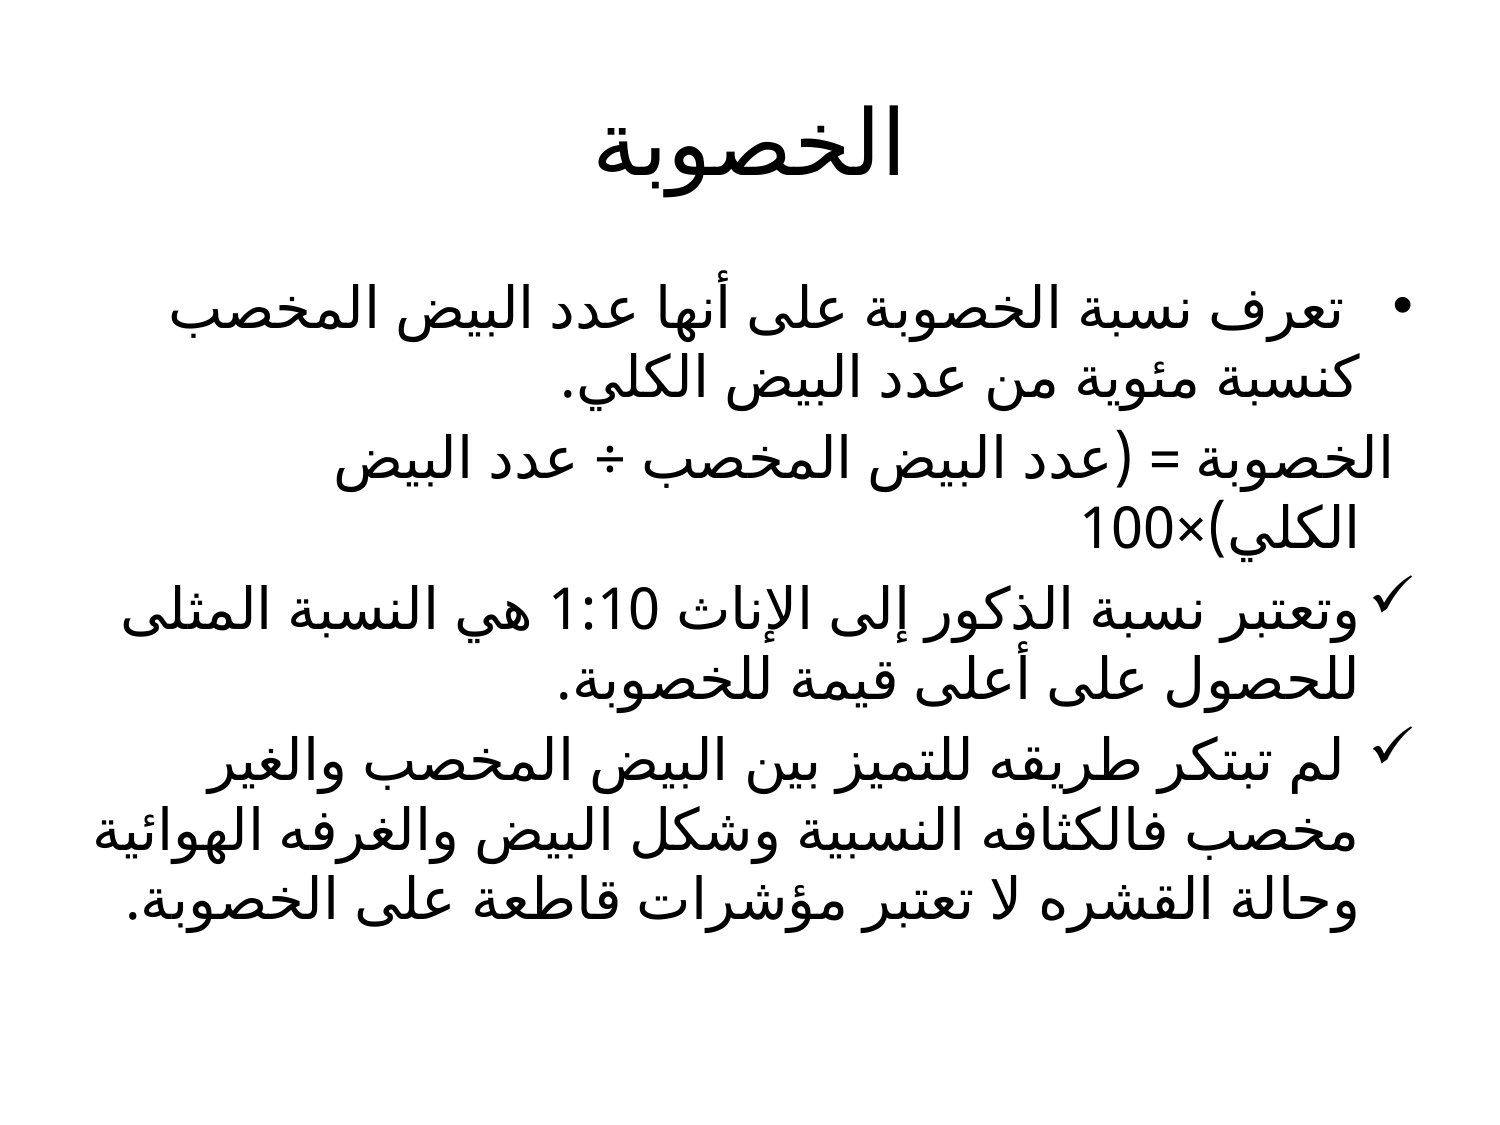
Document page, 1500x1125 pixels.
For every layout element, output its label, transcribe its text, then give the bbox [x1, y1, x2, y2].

list تعرف نسبة الخصوبة على أنها عدد البيض المخصب كنسبة مئوية من عدد البيض الكلي. الخصوبة = (عدد البيض المخصب ÷ عدد البيض الكلي)×100 وتعتبر نسبة الذكور إلى الإناث 1:10 هي النسبة المثلى للحصول على أعلى قيمة للخصوبة. لم تبتكر طريقه للتميز بين البيض المخصب والغير مخصب فالكثافه النسبية وشكل البيض والغرفه الهوائية وحالة القشره لا تعتبر مؤشرات قاطعة على الخصوبة. [75, 262, 1425, 1005]
title الخصوبة [75, 45, 1425, 233]
